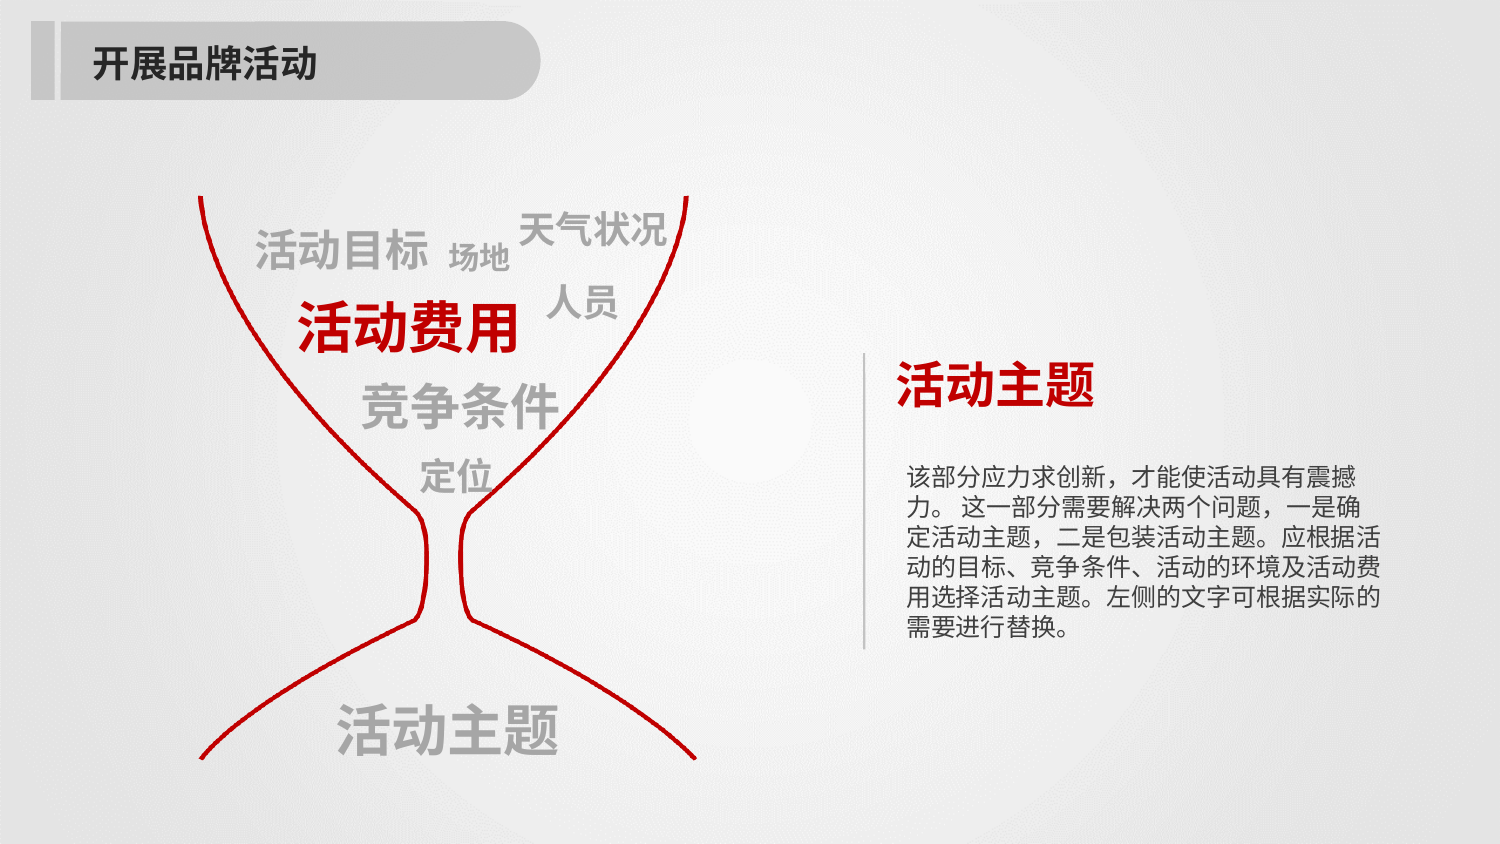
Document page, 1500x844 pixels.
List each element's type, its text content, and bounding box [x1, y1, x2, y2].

text_box 开展品牌活动 [81, 34, 549, 91]
picture [0, 0, 1500, 844]
text_box [29, 19, 57, 102]
text_box 该部分应力求创新，才能使活动具有震撼力。 这一部分需要解决两个问题，一是确定活动主题，二是包装活动主题。应根据活动的目标、竞争条件、活动的环境及活动费用选择活动主题。左侧的文字可根据实际的需要进行替换。 [894, 456, 1395, 648]
text_box [58, 19, 534, 103]
text_box 活动主题 [884, 347, 1395, 419]
